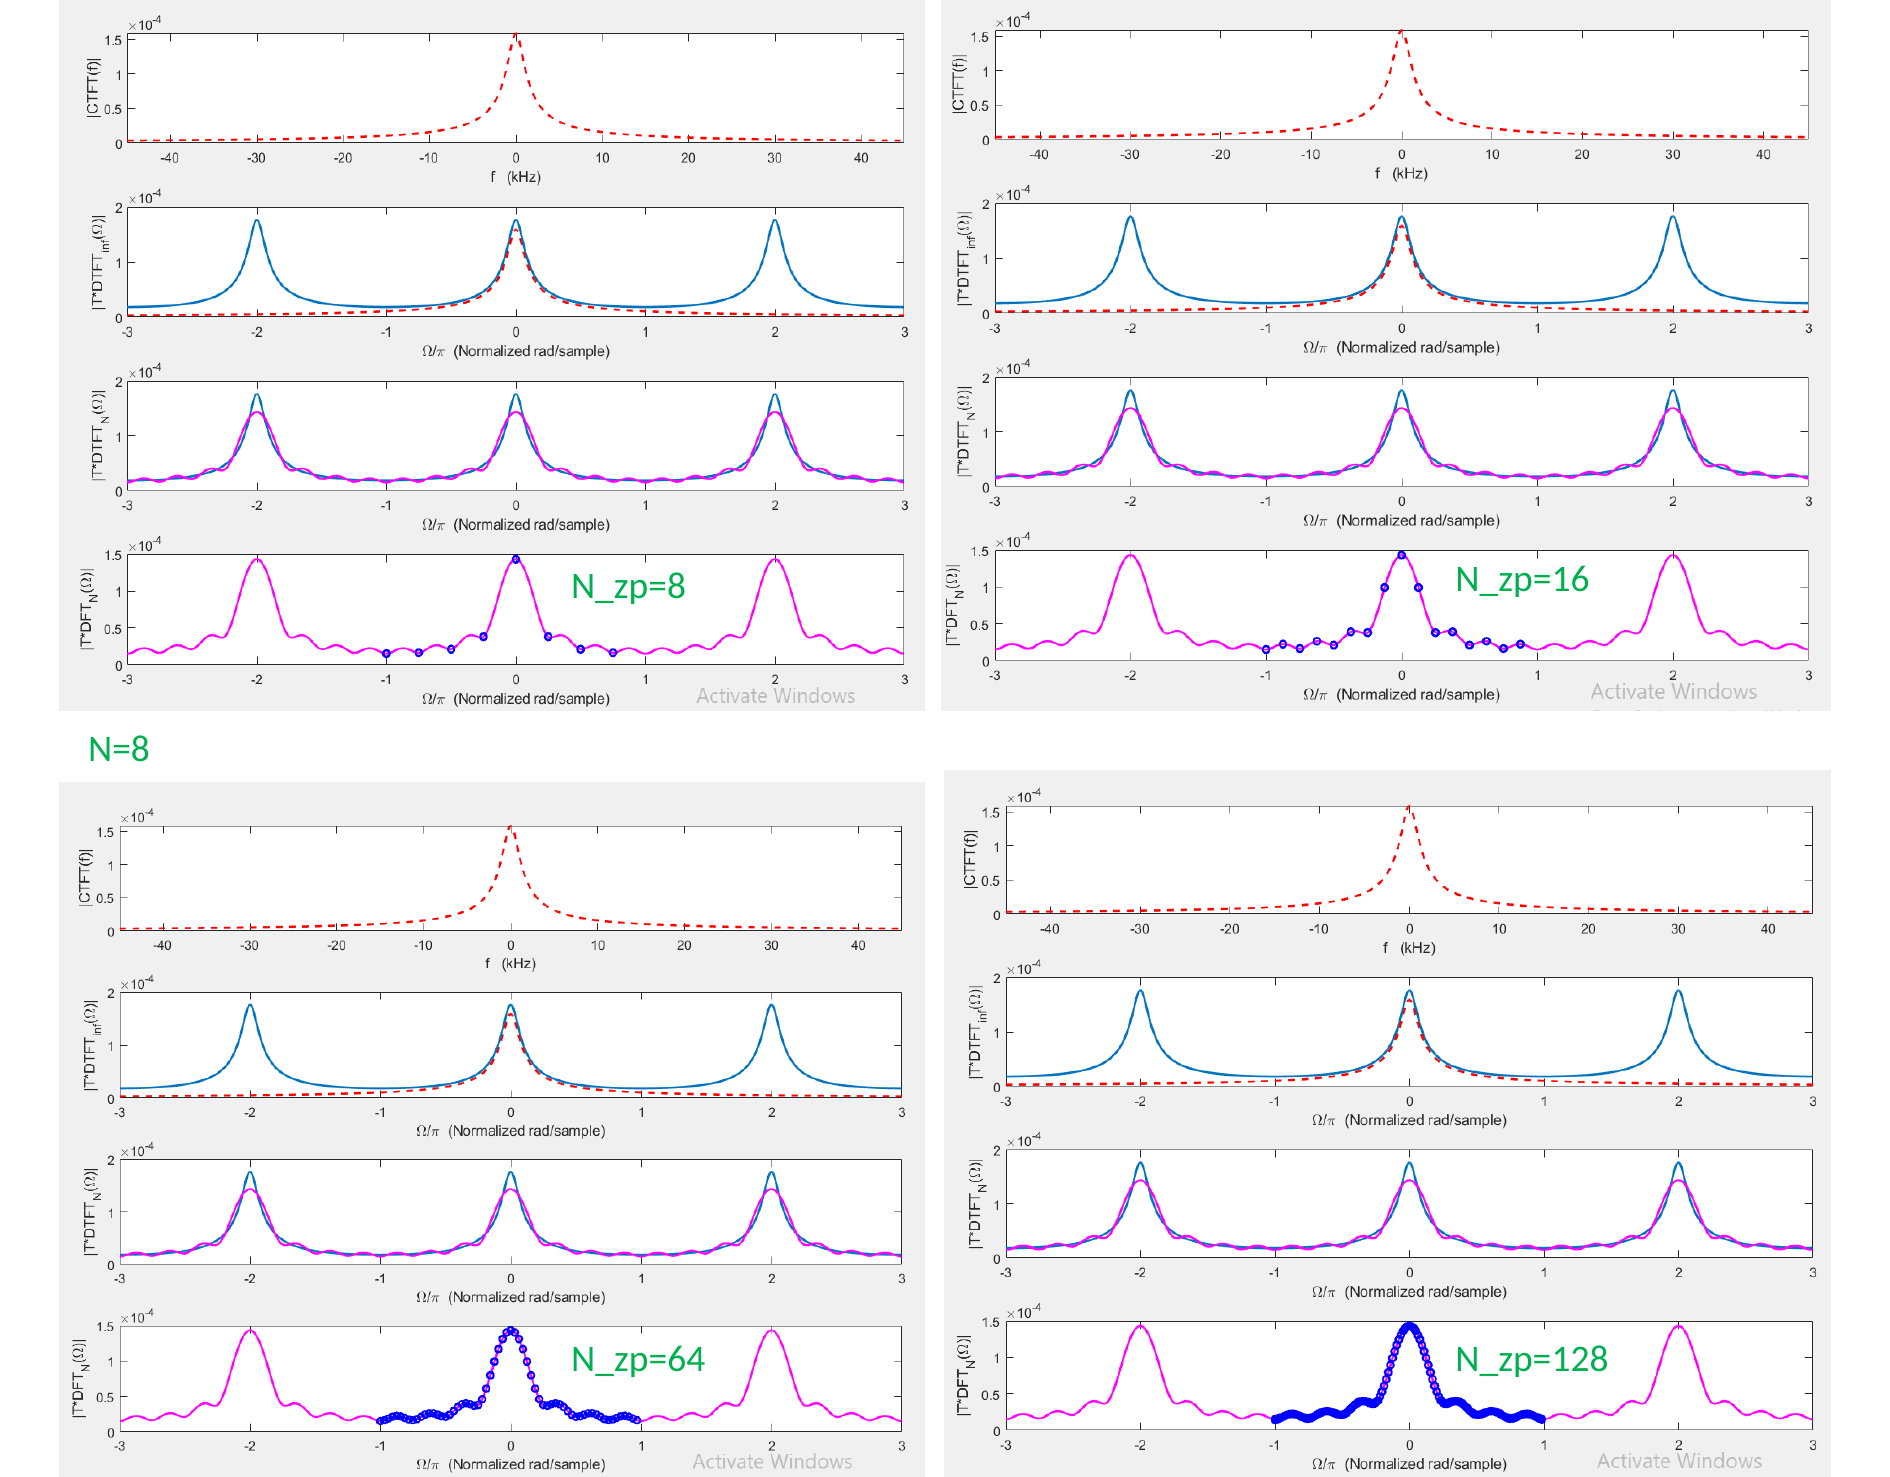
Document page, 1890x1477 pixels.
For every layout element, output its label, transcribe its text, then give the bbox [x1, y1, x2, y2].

text_box N=8 [73, 716, 166, 776]
picture [944, 770, 1831, 1477]
picture [59, 782, 925, 1477]
picture [941, 0, 1831, 711]
picture [59, 0, 925, 711]
